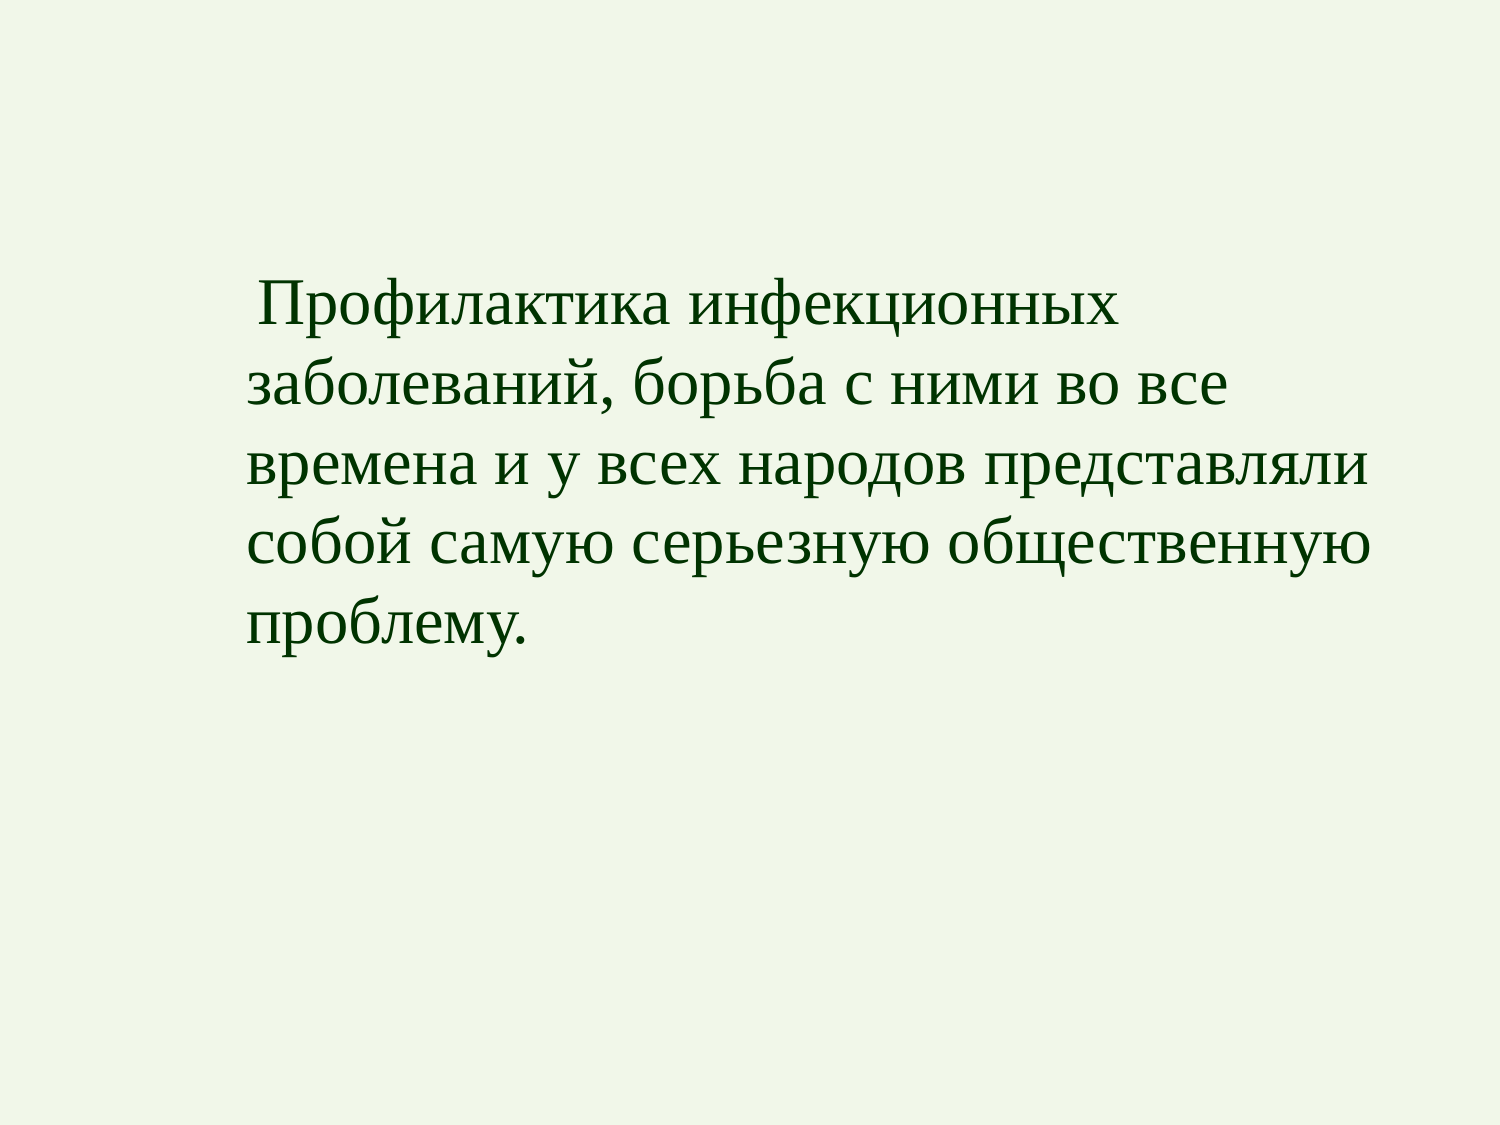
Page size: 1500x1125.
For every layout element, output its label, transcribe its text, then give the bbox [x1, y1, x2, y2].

list Профилактика инфекционных заболеваний, борьба с ними во все времена и у всех народов представляли собой самую серьезную общественную проблему. [174, 249, 1425, 913]
